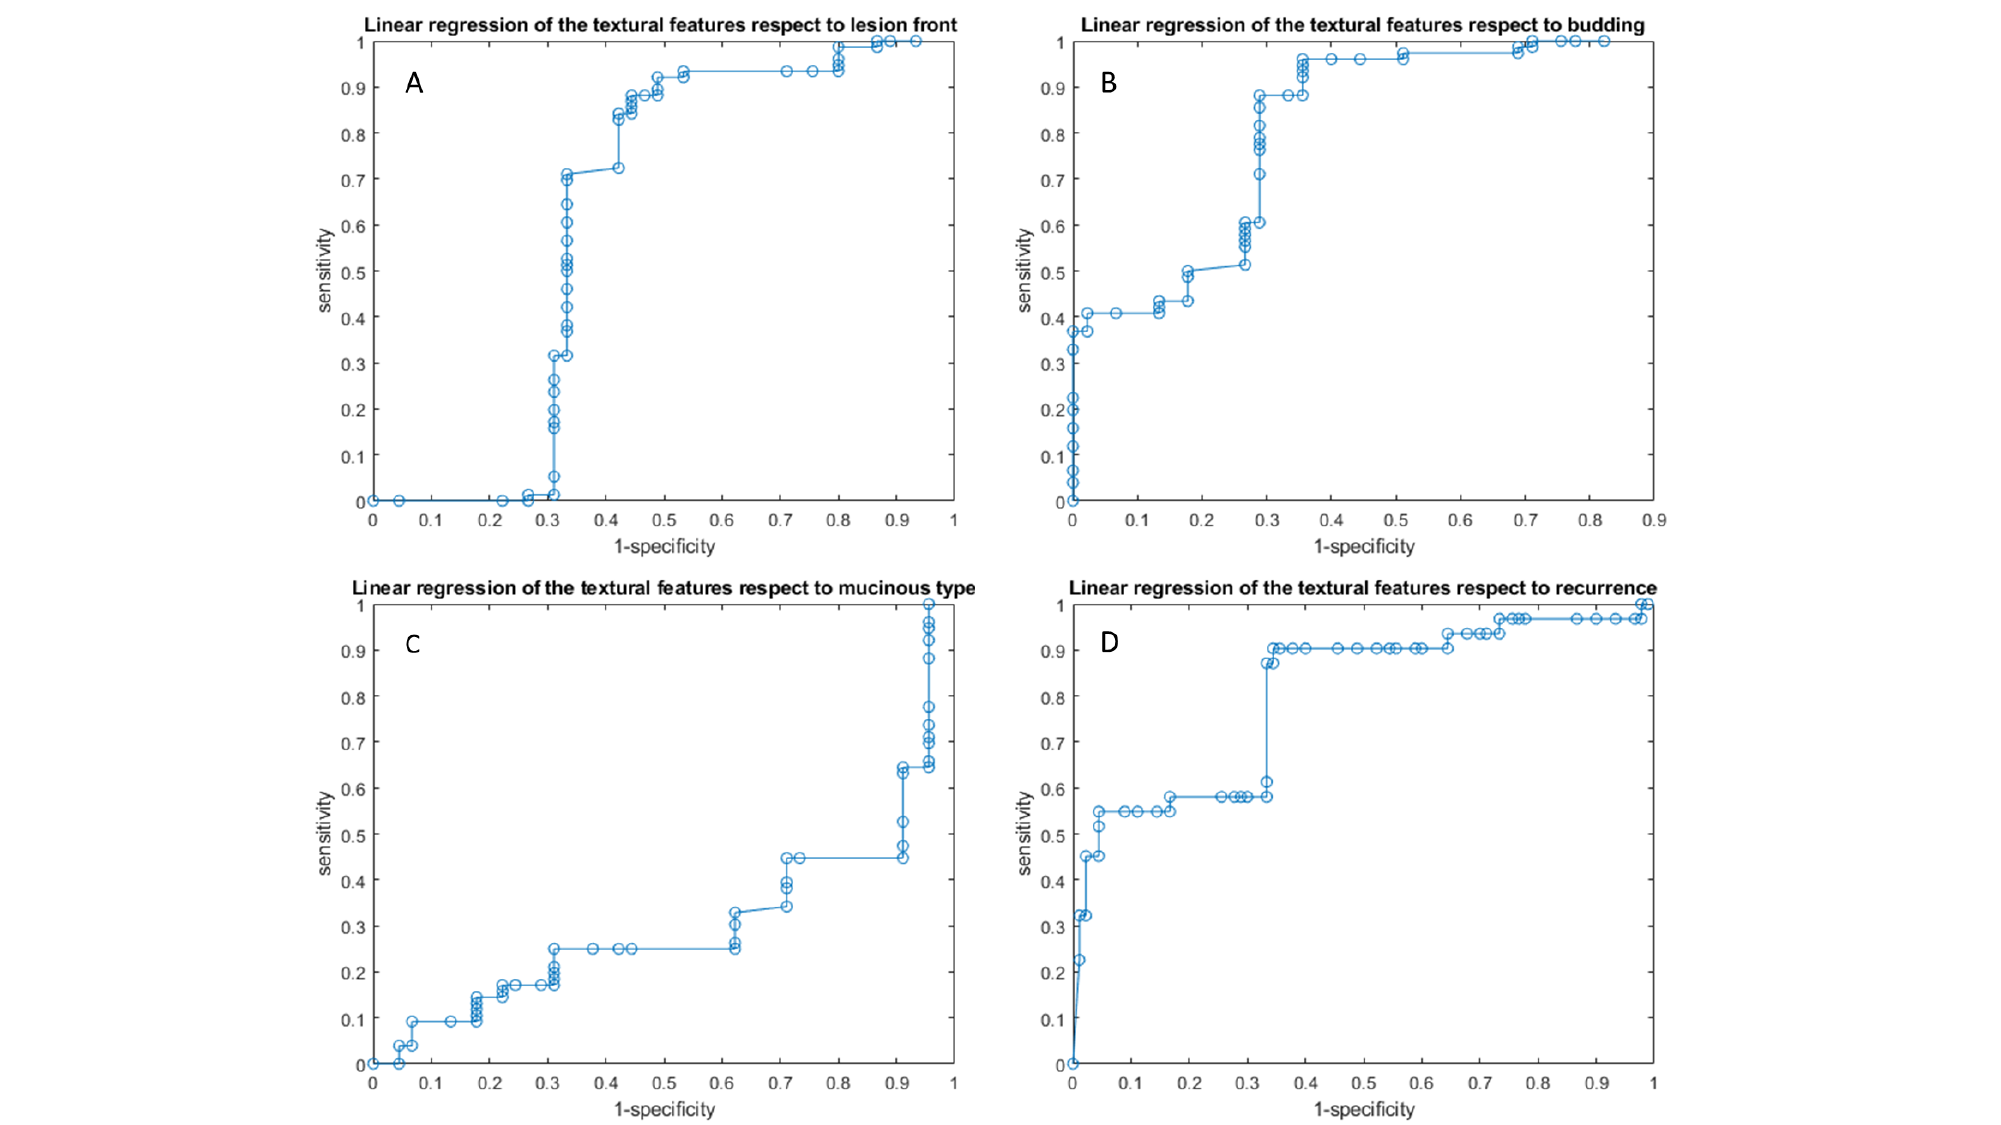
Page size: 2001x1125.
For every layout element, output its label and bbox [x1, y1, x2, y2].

picture [274, 0, 1725, 1125]
